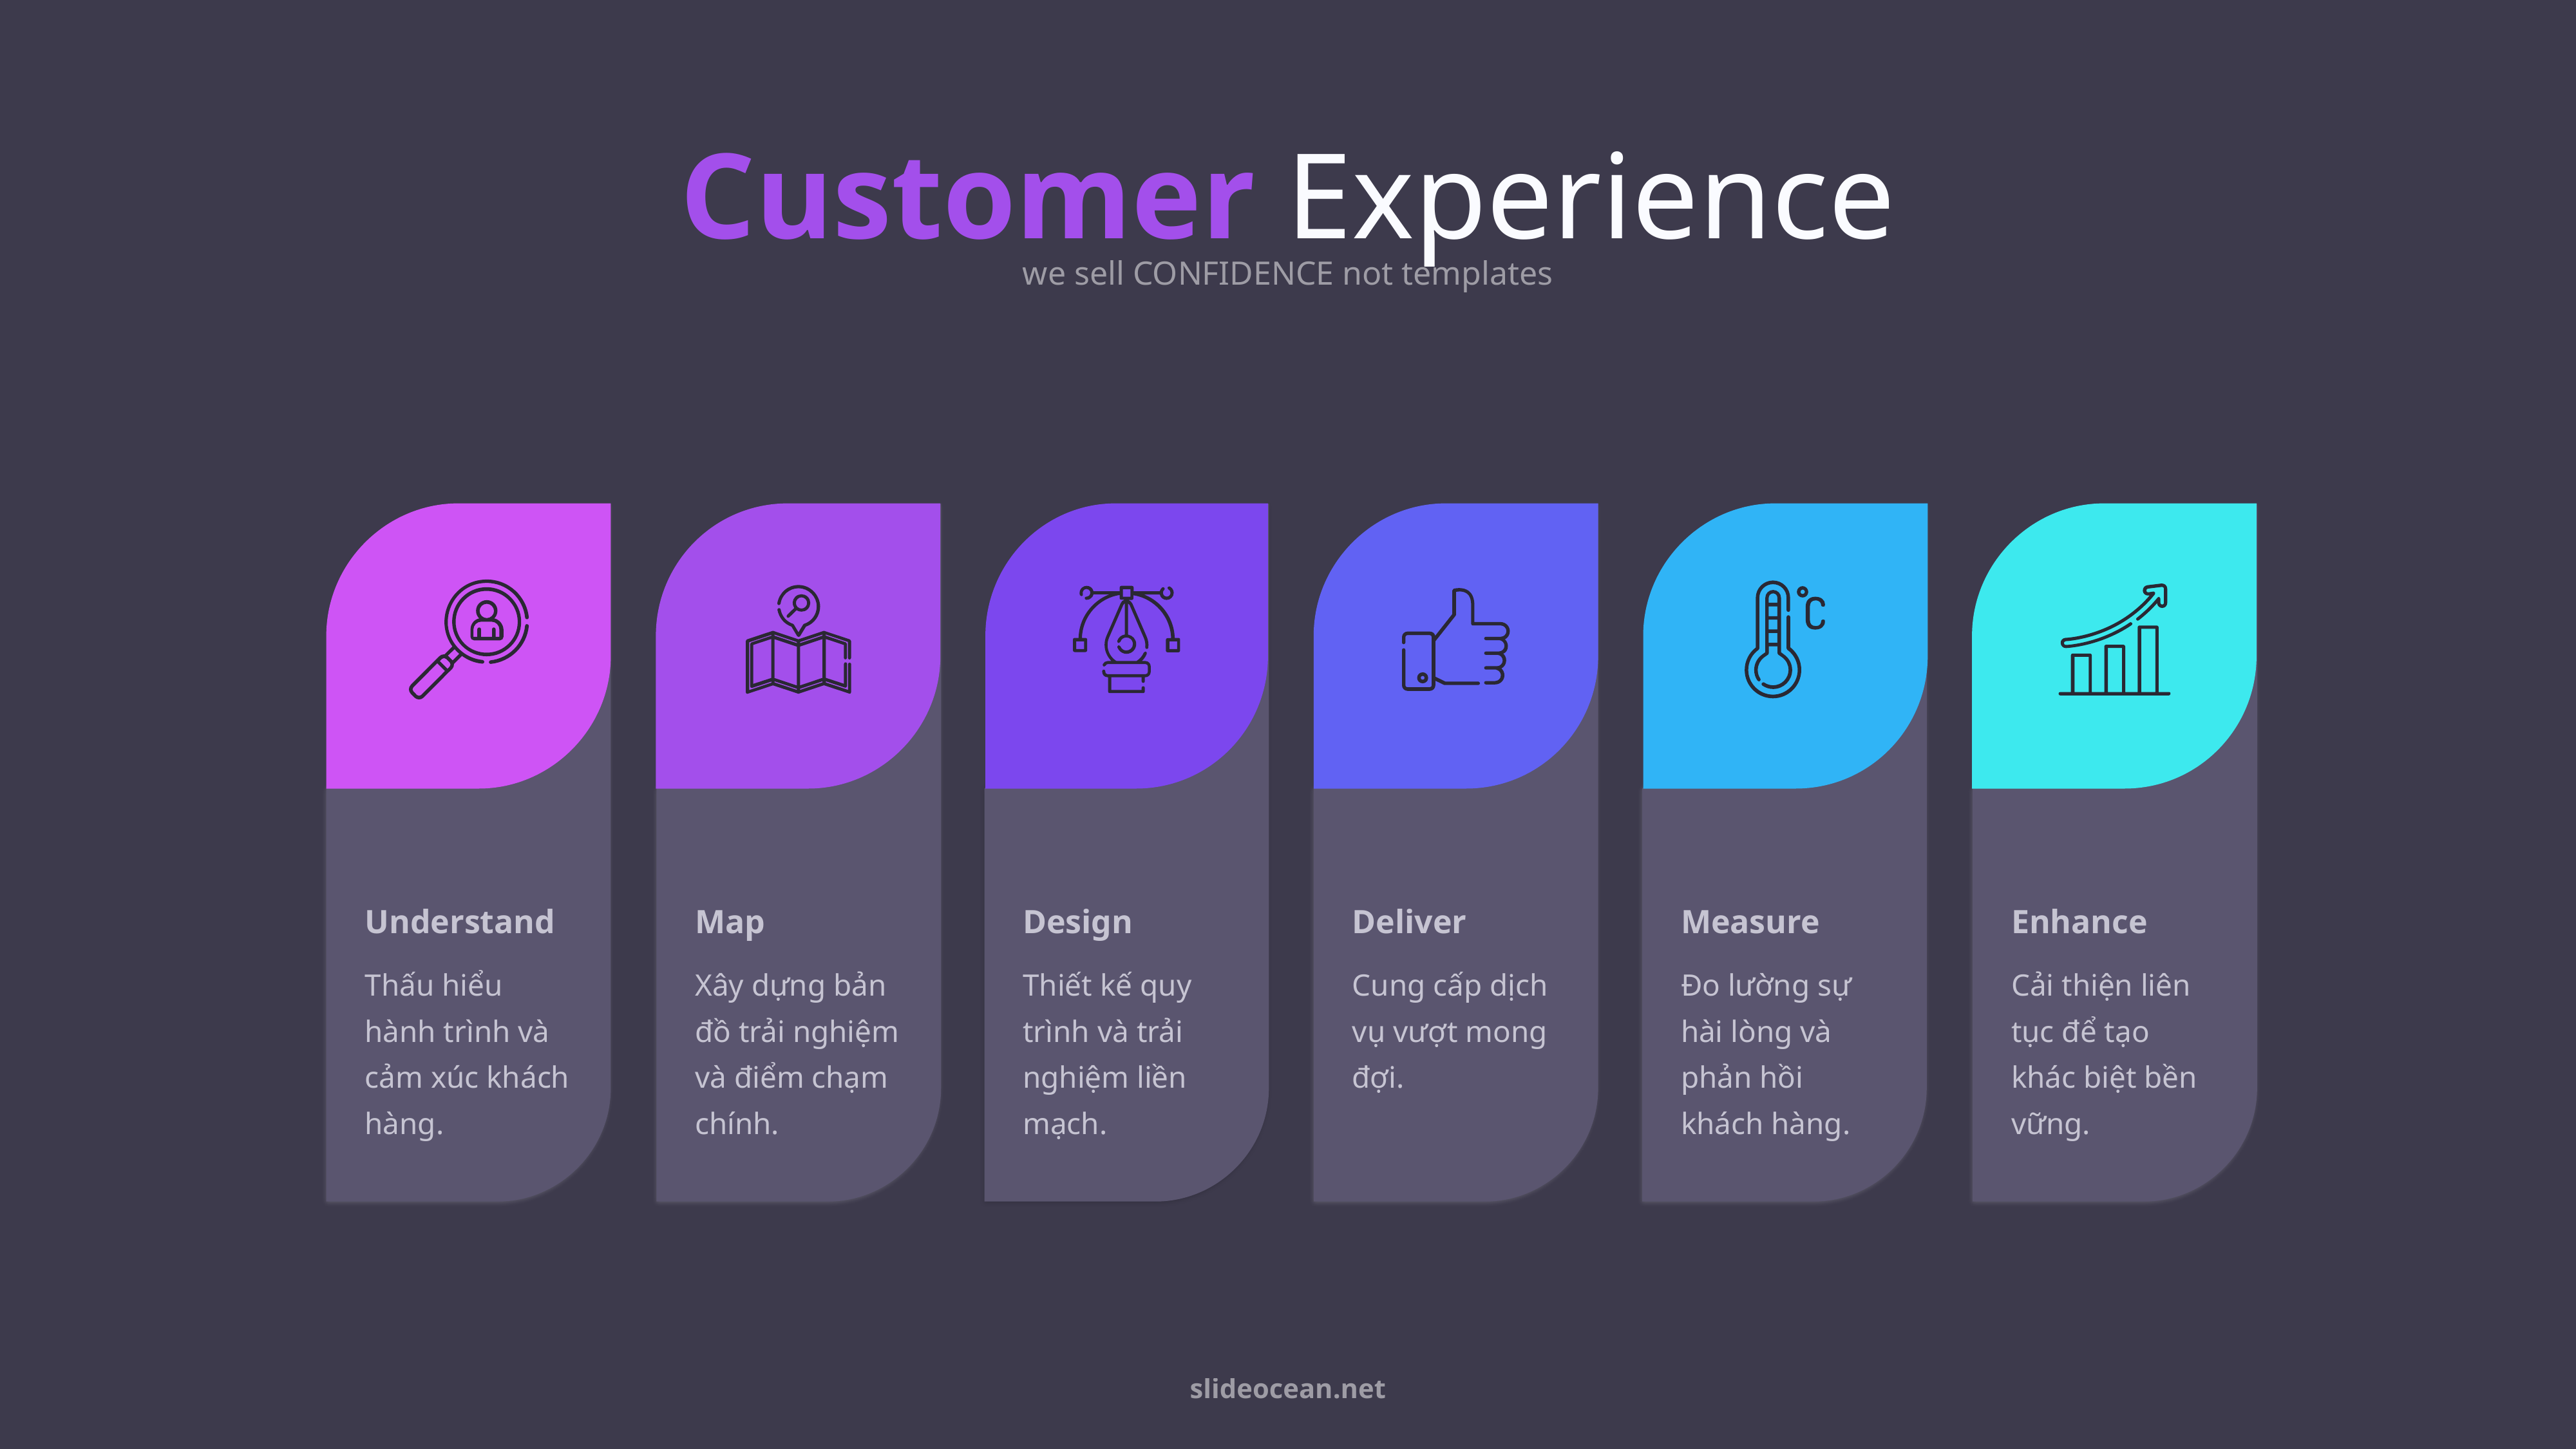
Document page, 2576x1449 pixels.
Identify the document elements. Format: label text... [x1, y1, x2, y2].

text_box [656, 503, 942, 1202]
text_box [326, 503, 611, 1202]
text_box slideocean.net [1180, 1367, 1396, 1409]
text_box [2058, 583, 2171, 696]
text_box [1972, 503, 2257, 1202]
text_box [1313, 503, 1598, 1202]
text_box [1745, 580, 1826, 699]
text_box Customer Experience [670, 116, 1905, 267]
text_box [1401, 588, 1510, 691]
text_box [408, 579, 529, 700]
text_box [1642, 503, 1928, 1202]
text_box we sell CONFIDENCE not templates [1013, 267, 1563, 296]
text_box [745, 585, 851, 694]
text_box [984, 503, 1269, 1202]
